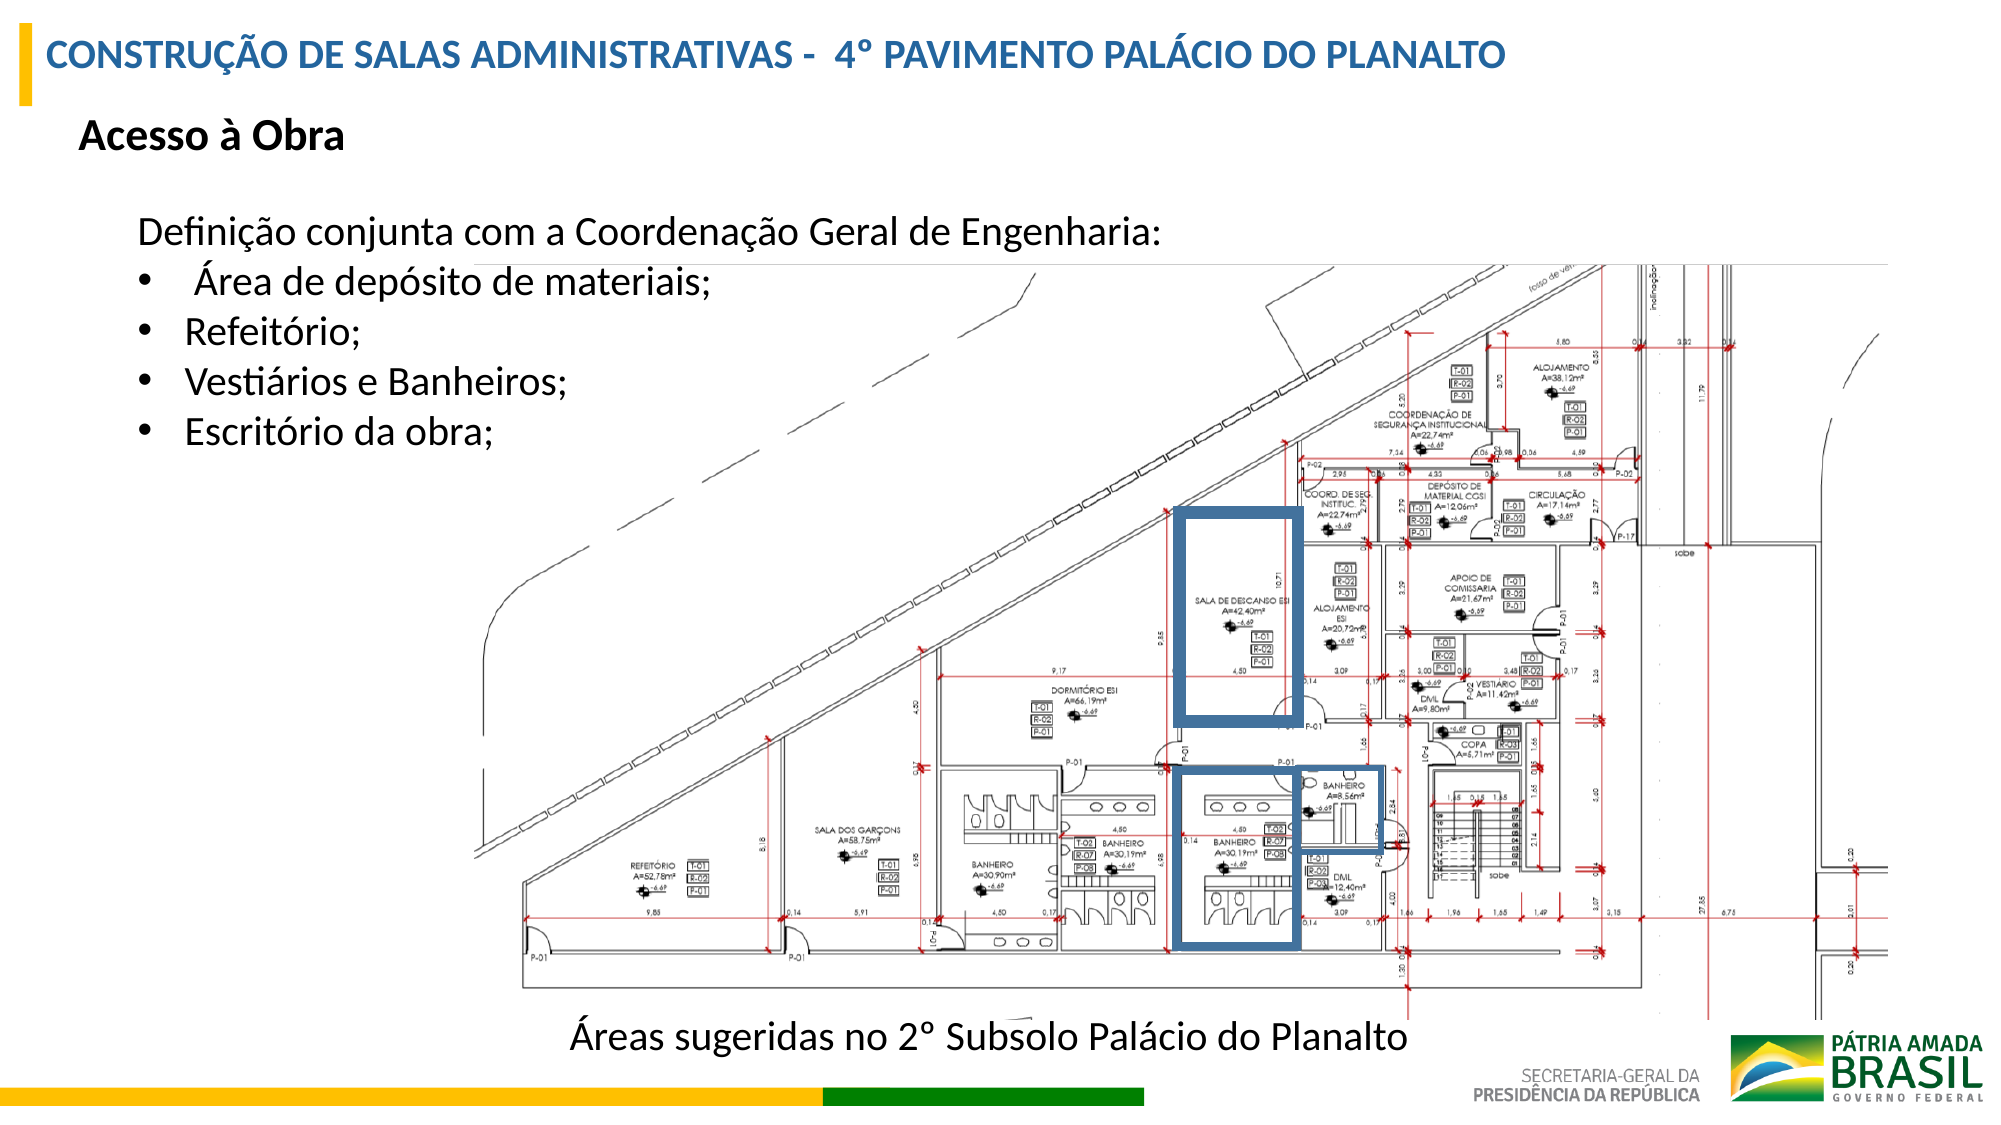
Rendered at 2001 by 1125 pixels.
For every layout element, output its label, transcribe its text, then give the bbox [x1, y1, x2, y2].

text_box Acesso à Obra [63, 134, 1818, 167]
text_box Definição conjunta com a Coordenação Geral de Engenharia: Área de depósito de materiais; Refeitório; Vestiários e Banheiros; Escritório da obra; [122, 196, 1234, 462]
picture [474, 264, 1983, 1106]
text_box [0, 1087, 822, 1107]
text_box [822, 1087, 1145, 1107]
text_box Áreas sugeridas no 2º Subsolo Palácio do Planalto [554, 1020, 1461, 1067]
text_box CONSTRUÇÃO DE SALAS ADMINISTRATIVAS - 4º PAVIMENTO PALÁCIO DO PLANALTO [31, 19, 1951, 134]
text_box [18, 22, 31, 107]
